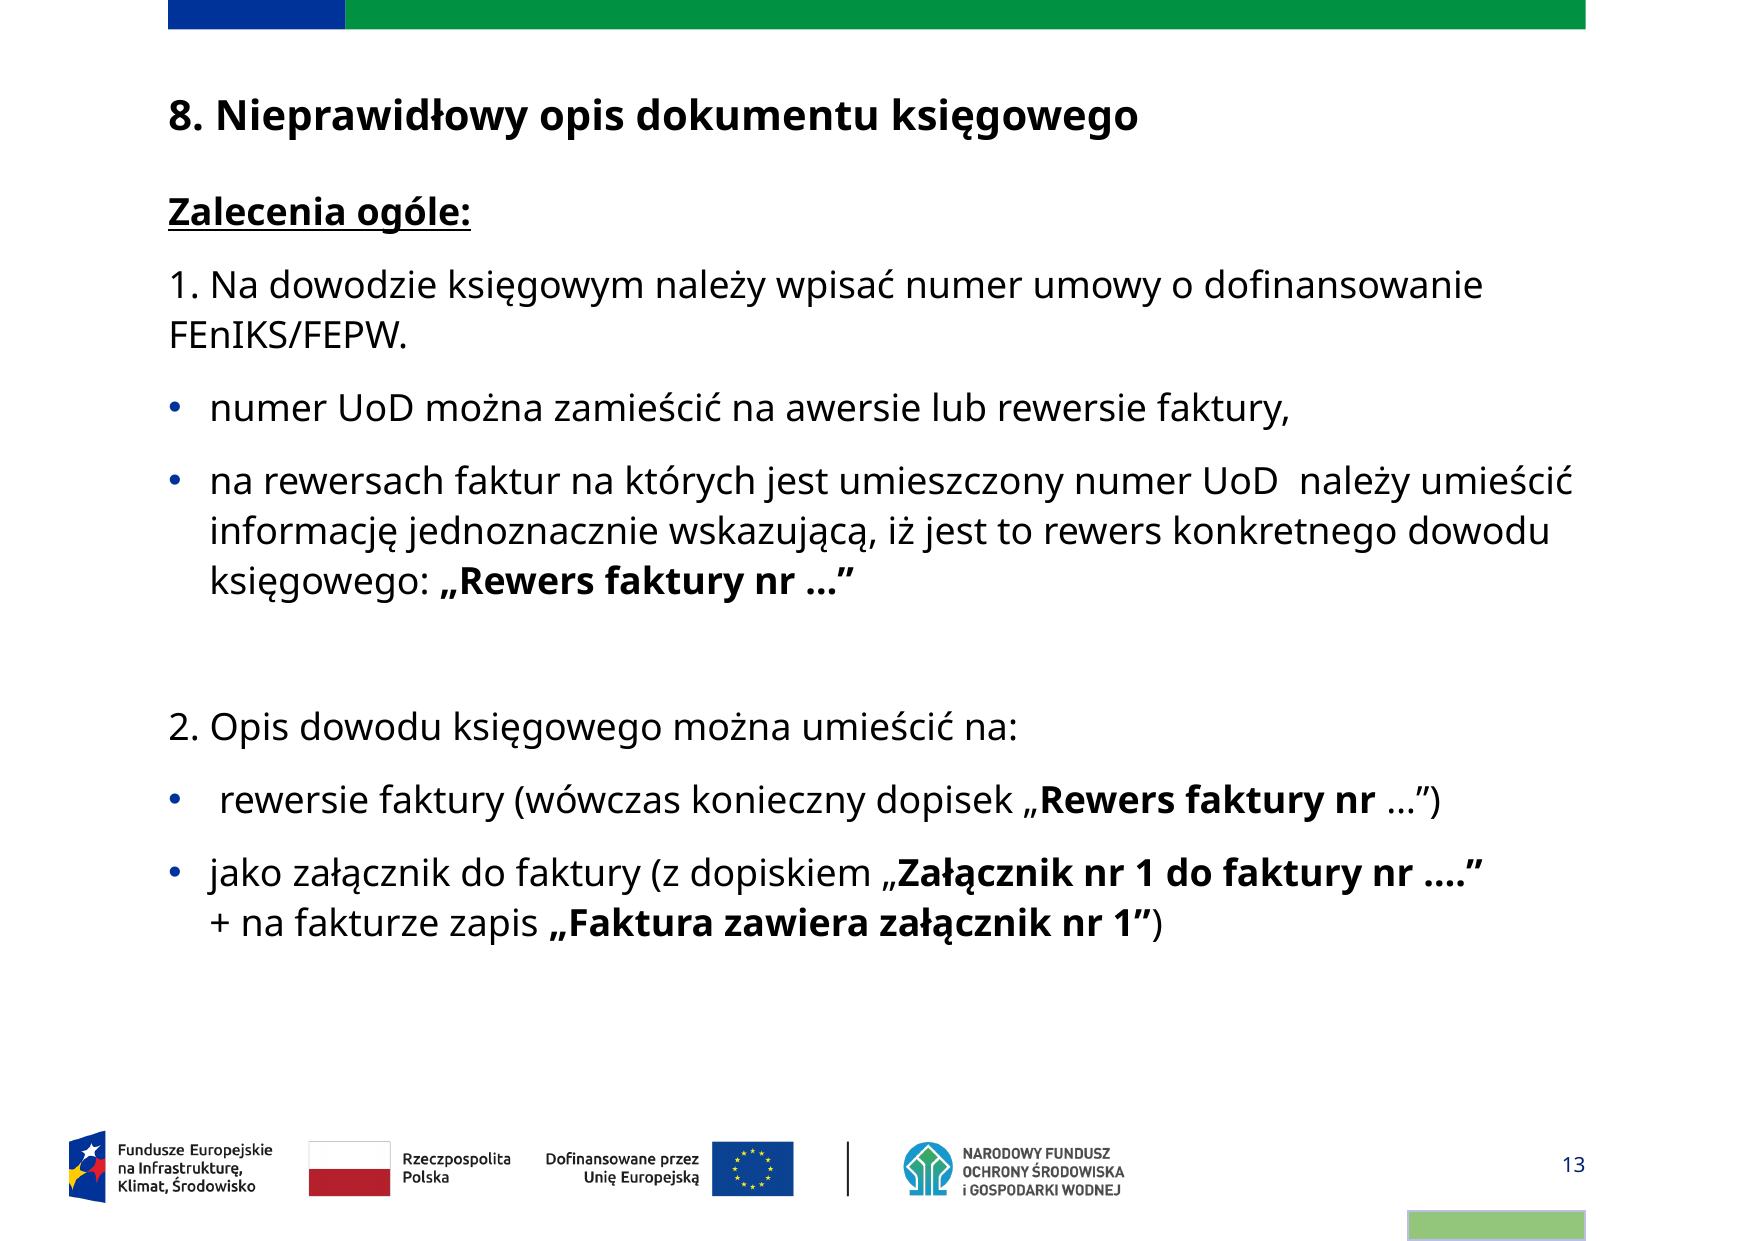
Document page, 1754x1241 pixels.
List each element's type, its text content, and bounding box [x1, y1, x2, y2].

picture [49, 1112, 1143, 1221]
slide_number 13 [1408, 1151, 1586, 1181]
title 8. Nieprawidłowy opis dokumentu księgowego [168, 64, 1586, 183]
list Zalecenia ogóle: 1. Na dowodzie księgowym należy wpisać numer umowy o dofinansowanie FEnIKS/FEPW. numer UoD można zamieścić na awersie lub rewersie faktury, na rewersach faktur na których jest umieszczony numer UoD należy umieścić informację jednoznacznie wskazującą, iż jest to rewers konkretnego dowodu księgowego: „Rewers faktury nr …” 2. Opis dowodu księgowego można umieścić na: rewersie faktury (wówczas konieczny dopisek „Rewers faktury nr …”) jako załącznik do faktury (z dopiskiem „Załącznik nr 1 do faktury nr ….” + na fakturze zapis „Faktura zawiera załącznik nr 1”) [168, 183, 1586, 1093]
